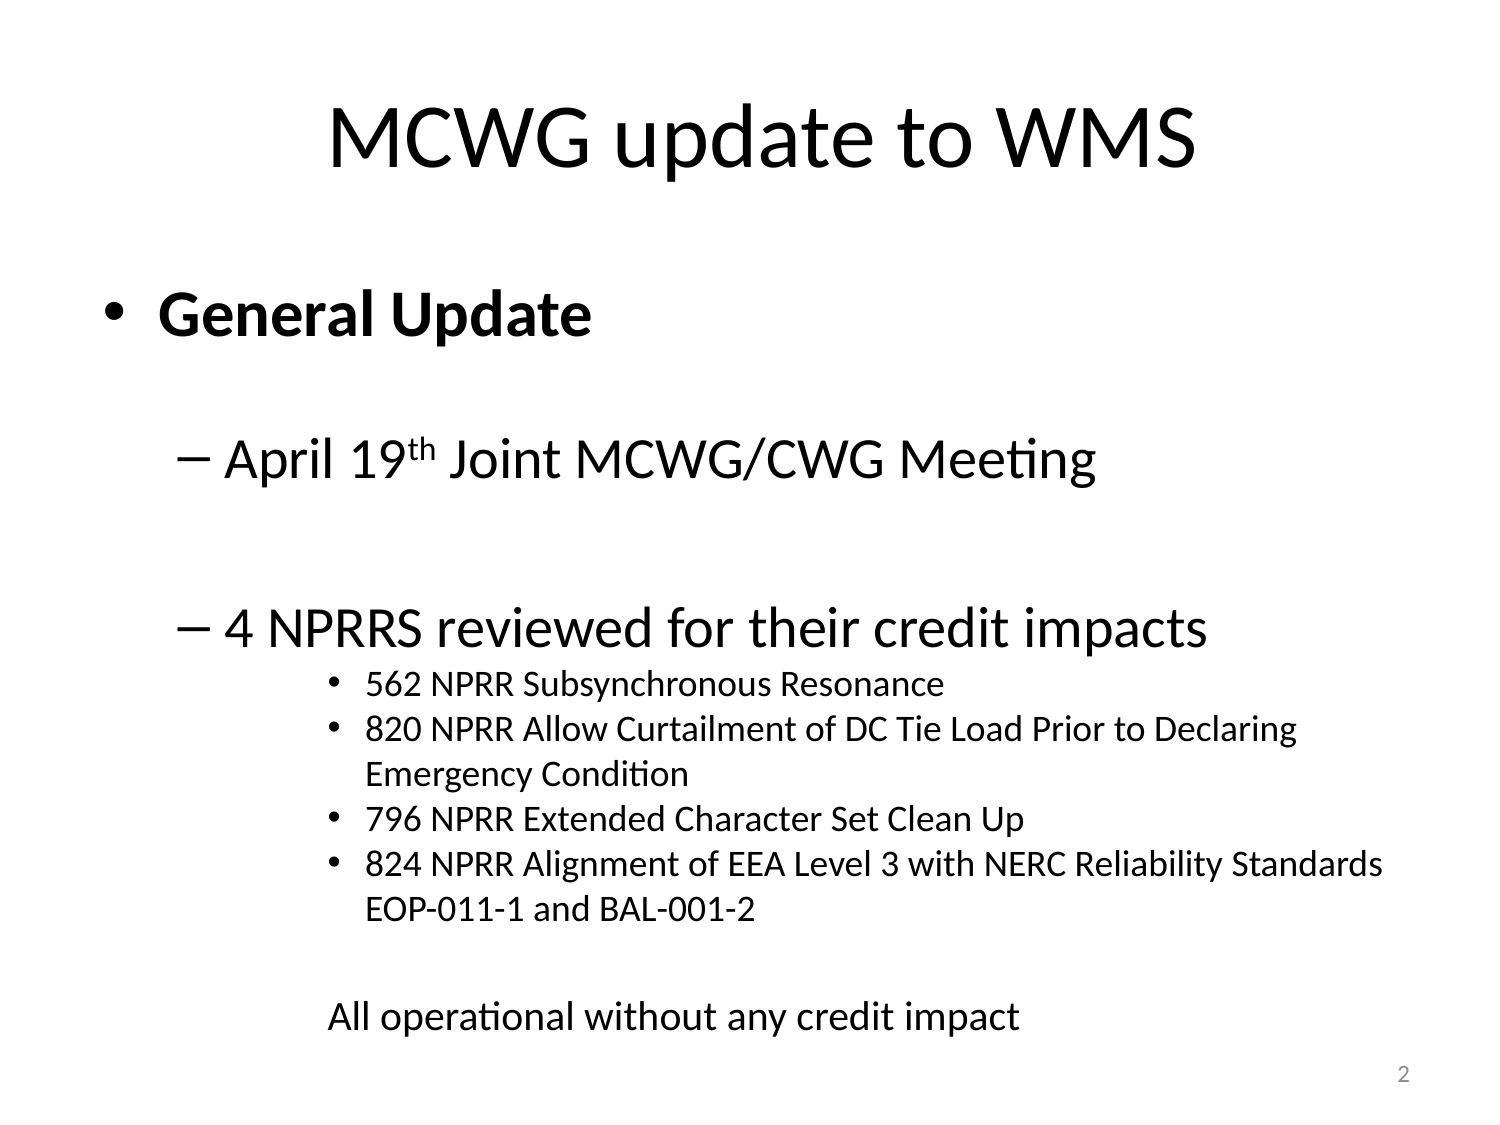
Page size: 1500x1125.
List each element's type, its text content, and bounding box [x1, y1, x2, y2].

list General Update April 19th Joint MCWG/CWG Meeting 4 NPRRS reviewed for their credit impacts 562 NPRR Subsynchronous Resonance 820 NPRR Allow Curtailment of DC Tie Load Prior to Declaring Emergency Condition 796 NPRR Extended Character Set Clean Up 824 NPRR Alignment of EEA Level 3 with NERC Reliability Standards EOP-011-1 and BAL-001-2 All operational without any credit impact [87, 262, 1438, 1050]
title MCWG update to WMS [87, 62, 1438, 200]
slide_number 2 [1074, 1042, 1425, 1103]
